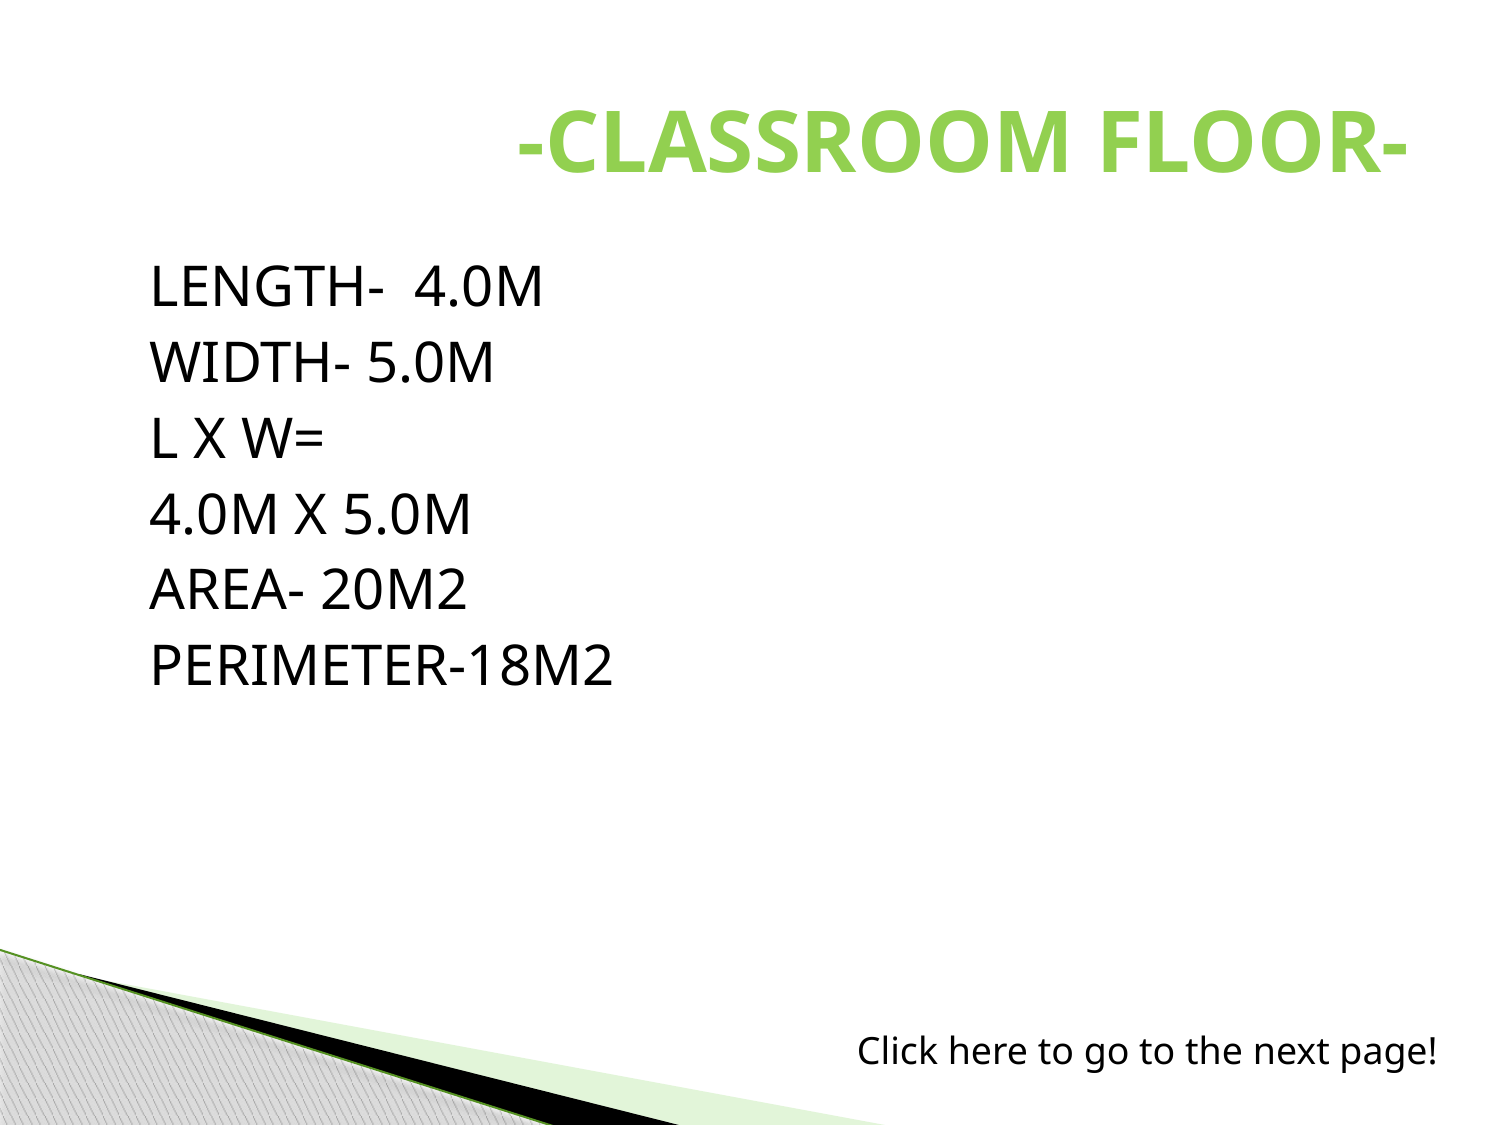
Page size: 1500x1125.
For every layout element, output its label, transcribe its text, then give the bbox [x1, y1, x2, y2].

list LENGTH- 4.0M WIDTH- 5.0M L X W= 4.0M X 5.0M AREA- 20M2 PERIMETER-18M2 [75, 243, 1425, 986]
title -CLASSROOM FLOOR- [75, 45, 1425, 233]
text_box Click here to go to the next page! [621, 1019, 1454, 1080]
